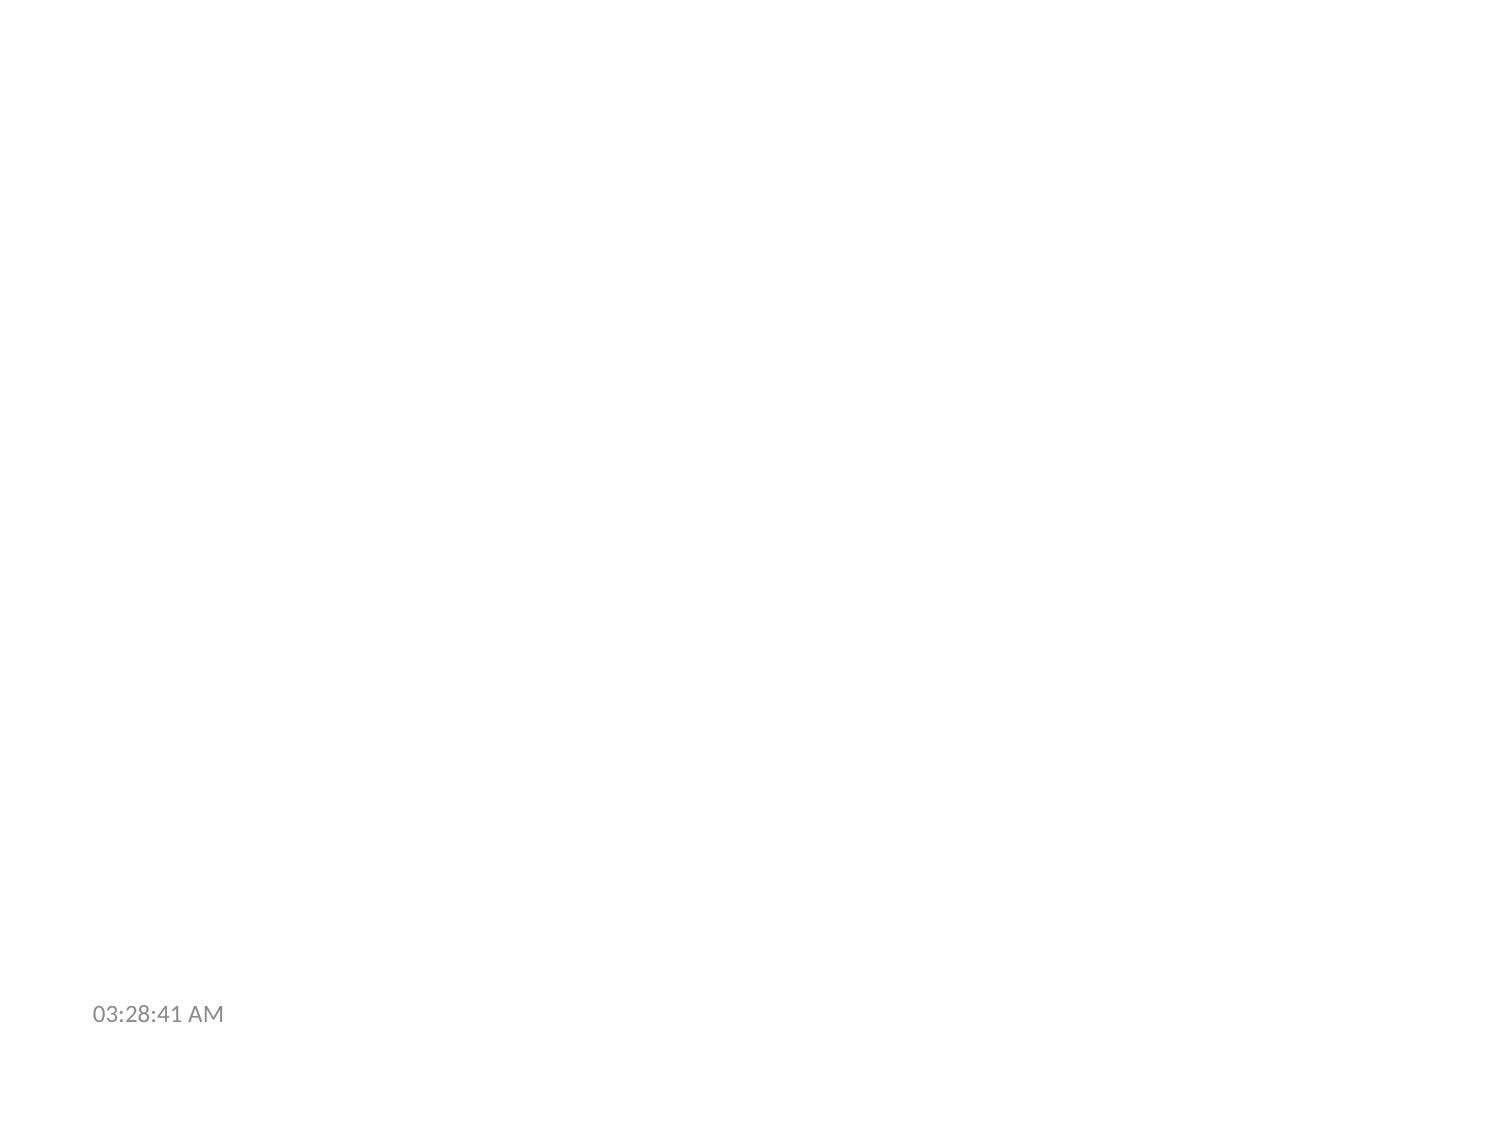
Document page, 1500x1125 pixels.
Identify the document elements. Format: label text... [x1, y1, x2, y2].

text_box 3:35:09 PM [77, 982, 428, 1043]
